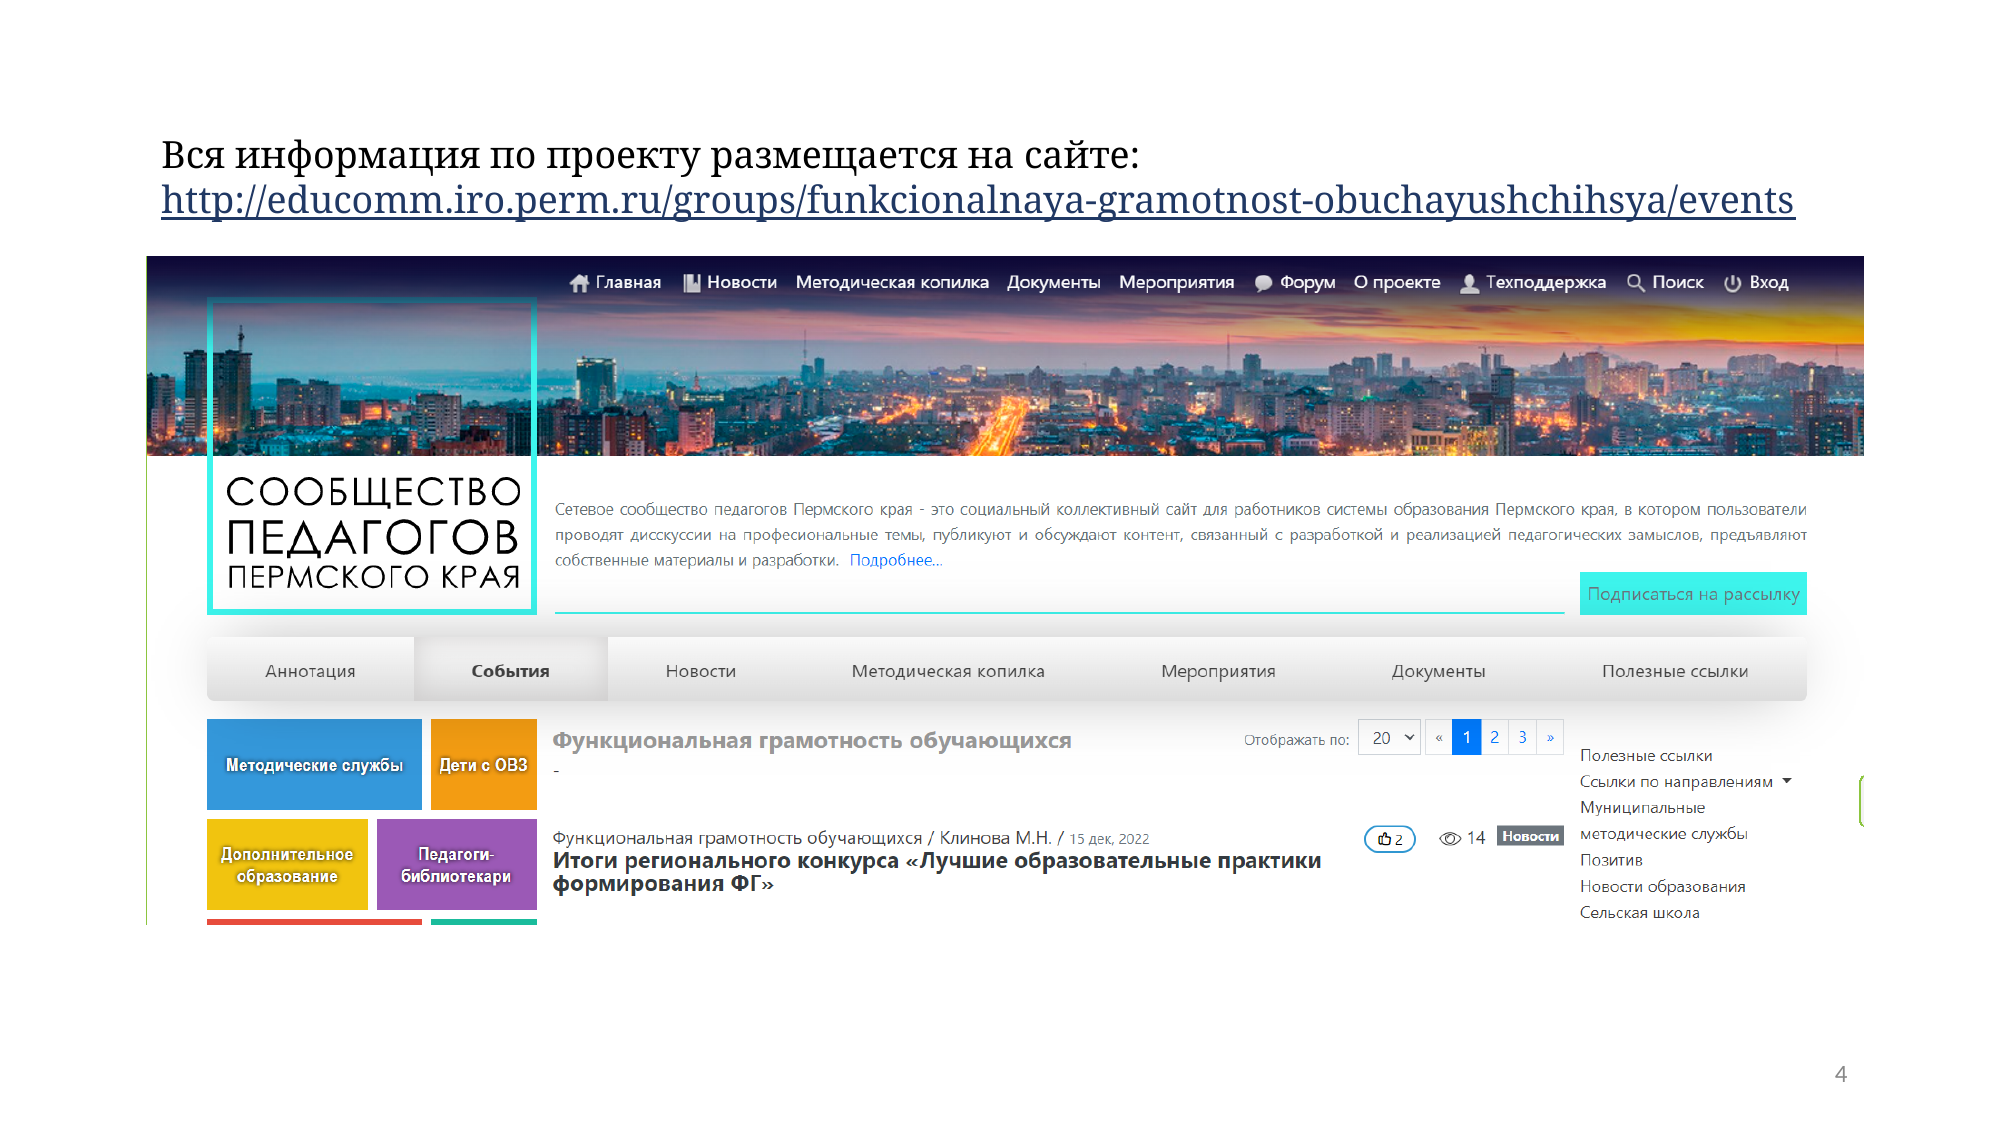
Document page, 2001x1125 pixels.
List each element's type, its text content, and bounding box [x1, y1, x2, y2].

text_box Вся информация по проекту размещается на сайте: http://educomm.iro.perm.ru/groups/funkcionalnaya-gramotnost-obuchayushchihsya/events [146, 123, 1920, 235]
picture [146, 256, 1864, 925]
slide_number 4 [1412, 1042, 1863, 1103]
